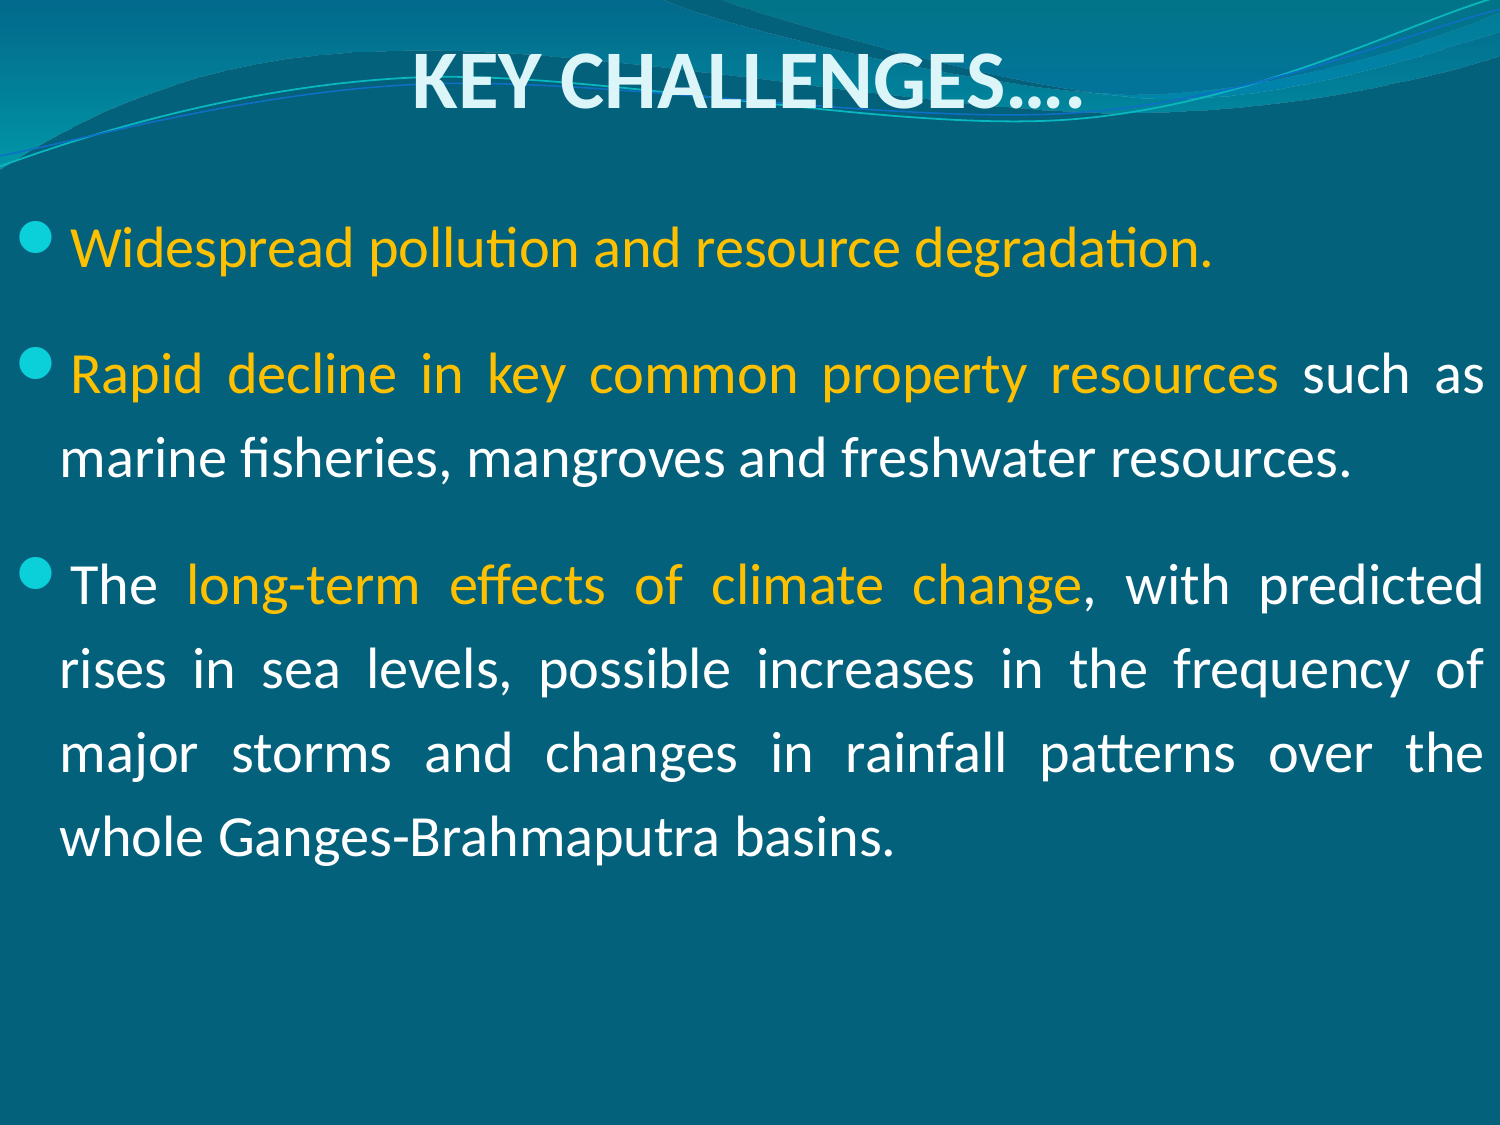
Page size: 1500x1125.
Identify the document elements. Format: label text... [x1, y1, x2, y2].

list Widespread pollution and resource degradation. Rapid decline in key common property resources such as marine fisheries, mangroves and freshwater resources. The long-term effects of climate change, with predicted rises in sea levels, possible increases in the frequency of major storms and changes in rainfall patterns over the whole Ganges-Brahmaputra basins. [0, 187, 1500, 1125]
title KEY CHALLENGES…. [0, 24, 1500, 125]
